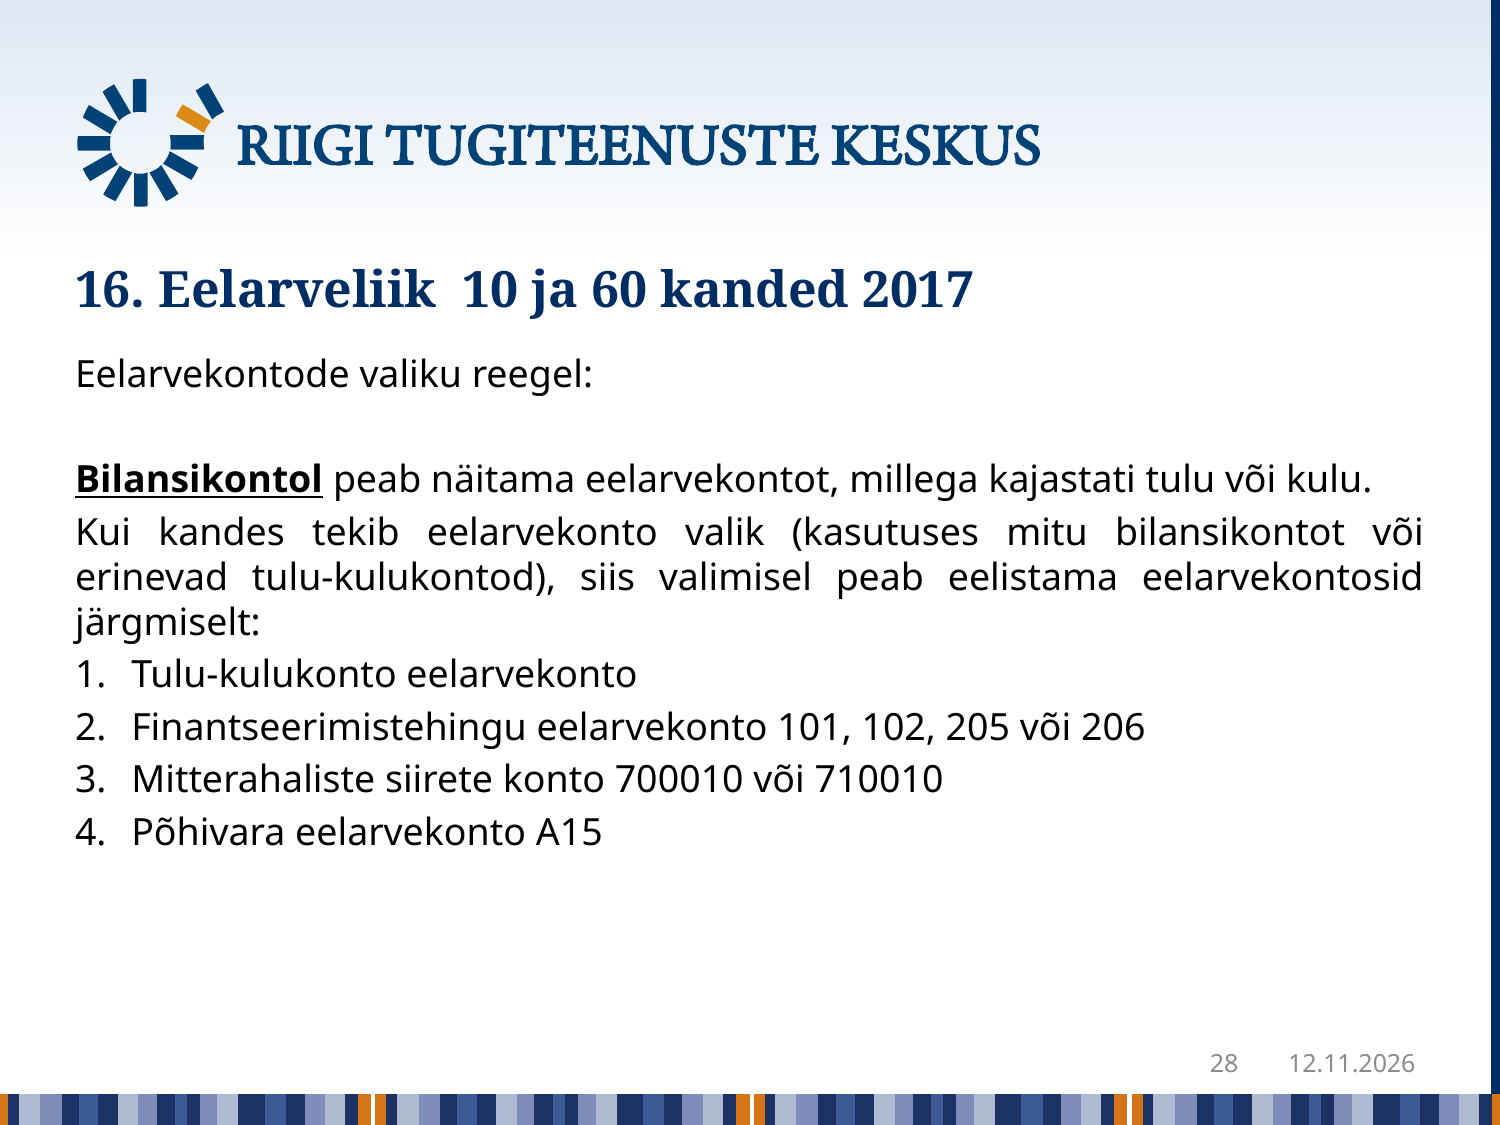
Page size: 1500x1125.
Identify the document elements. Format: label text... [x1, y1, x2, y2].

slide_number 28 [1139, 1035, 1254, 1095]
title 16. Eelarveliik 10 ja 60 kanded 2017 [75, 257, 1425, 349]
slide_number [1269, 1035, 1431, 1095]
list Eelarvekontode valiku reegel: Bilansikontol peab näitama eelarvekontot, millega kajastati tulu või kulu. Kui kandes tekib eelarvekonto valik (kasutuses mitu bilansikontot või erinevad tulu-kulukontod), siis valimisel peab eelistama eelarvekontosid järgmiselt: Tulu-kulukonto eelarvekonto Finantseerimistehingu eelarvekonto 101, 102, 205 või 206 Mitterahaliste siirete konto 700010 või 710010 Põhivara eelarvekonto A15 [75, 349, 1425, 1012]
